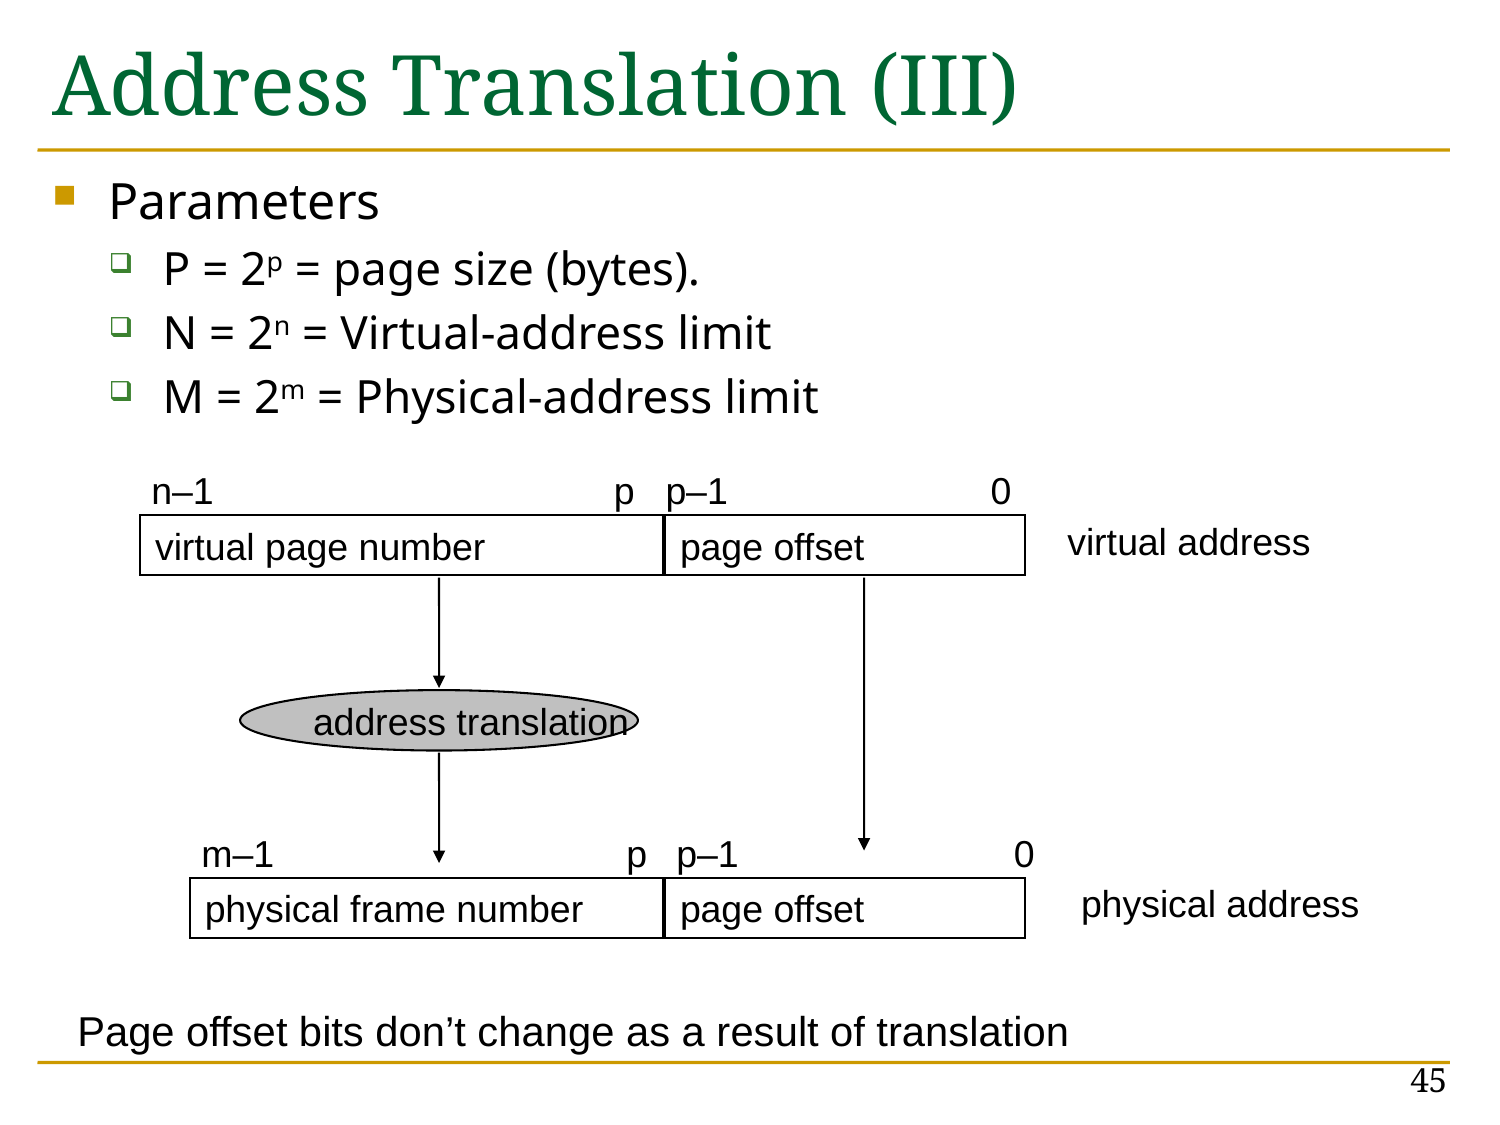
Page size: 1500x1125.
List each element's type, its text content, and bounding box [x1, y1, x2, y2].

text_box p–1 [663, 822, 754, 883]
text_box [857, 577, 871, 851]
text_box 0 [975, 460, 1027, 520]
text_box page offset [665, 877, 1026, 938]
text_box p–1 [650, 460, 743, 520]
text_box 0 [999, 822, 1050, 883]
title Address Translation (III) [37, 24, 1450, 162]
text_box [432, 577, 446, 688]
text_box n–1 [136, 460, 229, 520]
text_box virtual address [1052, 510, 1326, 570]
text_box physical frame number [190, 877, 663, 938]
list Parameters P = 2p = page size (bytes). N = 2n = Virtual-address limit M = 2m = Physical-address limit [37, 162, 1475, 463]
text_box Page offset bits don’t change as a result of translation [62, 997, 1428, 1063]
text_box physical address [1066, 872, 1375, 933]
text_box p [599, 460, 650, 520]
text_box address translation [240, 690, 638, 751]
text_box m–1 [186, 822, 290, 883]
text_box p [611, 822, 663, 883]
text_box virtual page number [140, 515, 663, 576]
text_box page offset [665, 515, 1026, 576]
slide_number 45 [1112, 1037, 1463, 1113]
text_box [432, 752, 446, 863]
